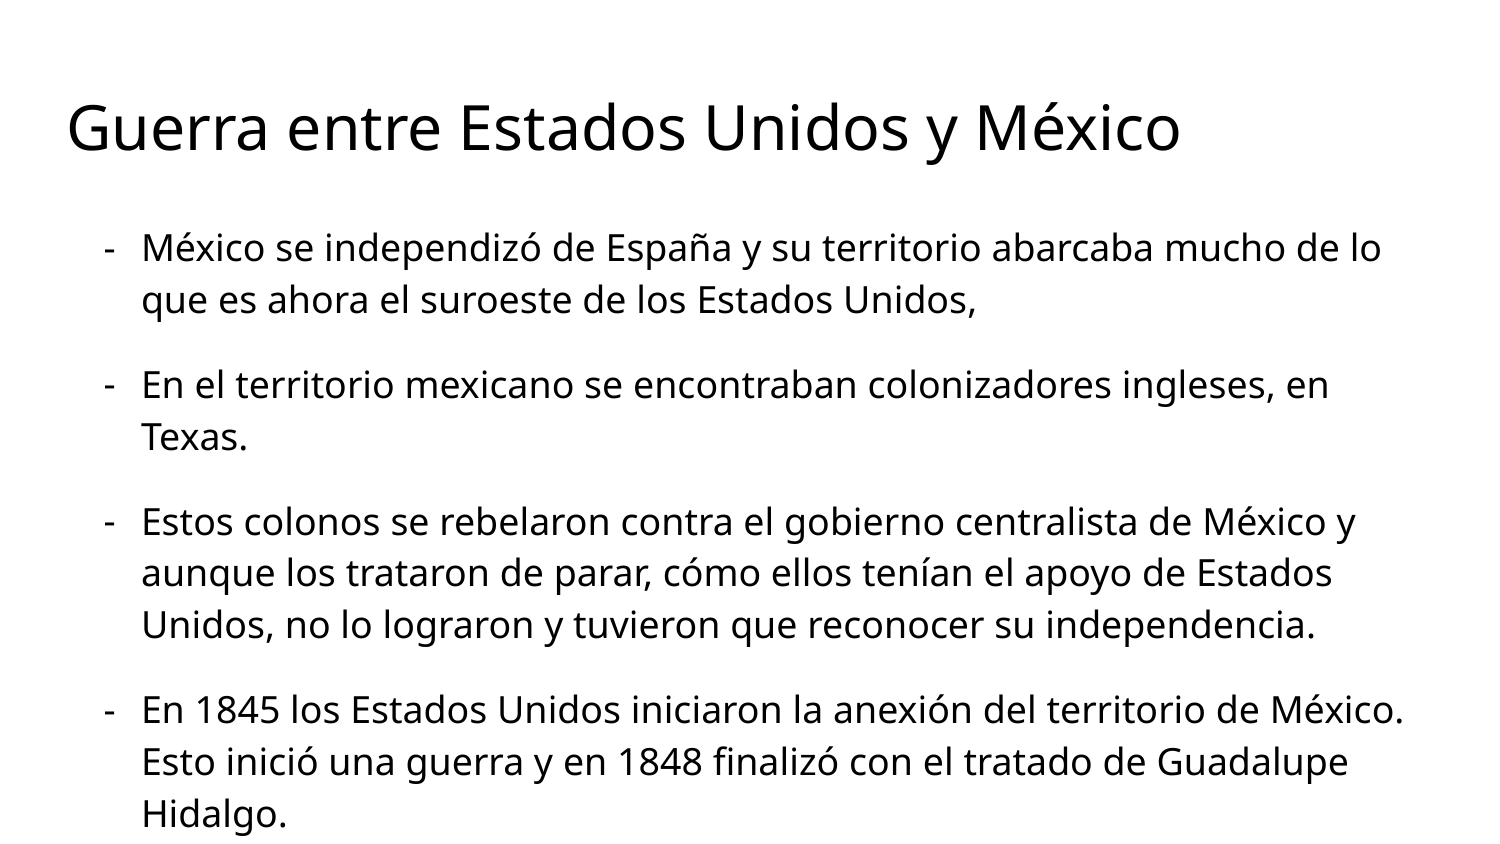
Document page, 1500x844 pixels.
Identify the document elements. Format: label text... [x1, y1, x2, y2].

title Guerra entre Estados Unidos y México [51, 72, 1449, 167]
list México se independizó de España y su territorio abarcaba mucho de lo que es ahora el suroeste de los Estados Unidos, En el territorio mexicano se encontraban colonizadores ingleses, en Texas. Estos colonos se rebelaron contra el gobierno centralista de México y aunque los trataron de parar, cómo ellos tenían el apoyo de Estados Unidos, no lo lograron y tuvieron que reconocer su independencia. En 1845 los Estados Unidos iniciaron la anexión del territorio de México. Esto inició una guerra y en 1848 finalizó con el tratado de Guadalupe Hidalgo. México cedió los ahora estados del suroeste en los Estados Unidos. [51, 202, 1449, 750]
